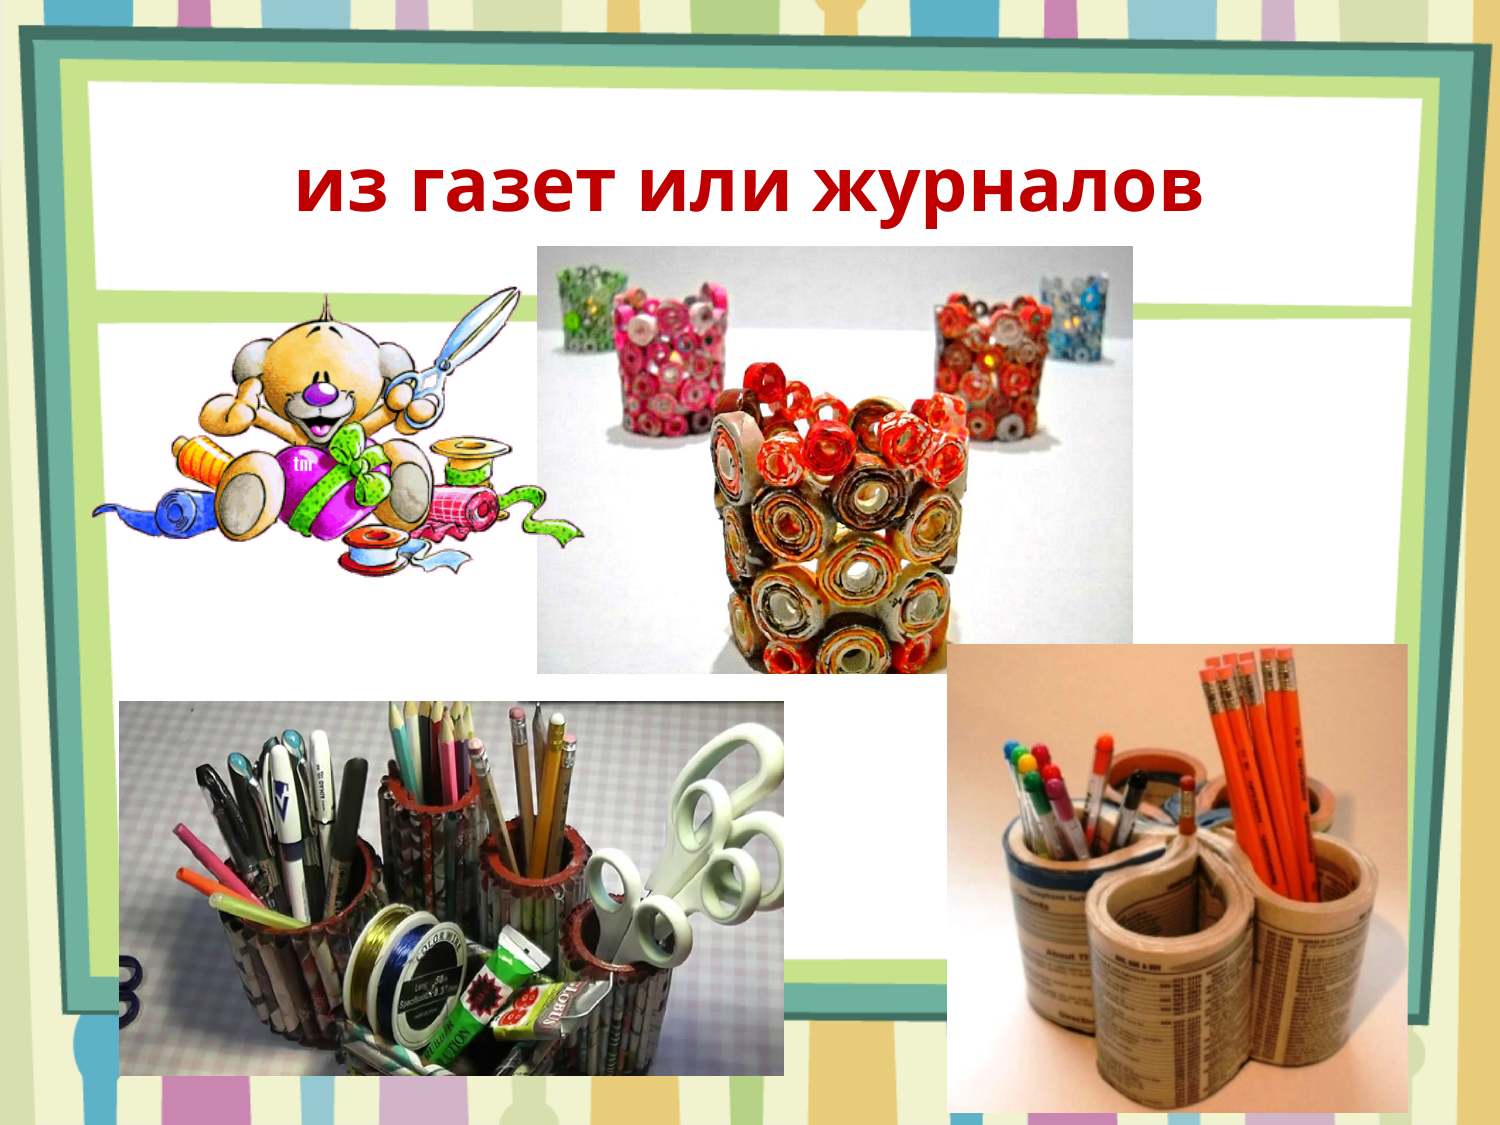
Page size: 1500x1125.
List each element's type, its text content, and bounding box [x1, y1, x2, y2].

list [537, 246, 1133, 674]
title из газет или журналов [74, 87, 1426, 276]
picture [0, 0, 1500, 1125]
